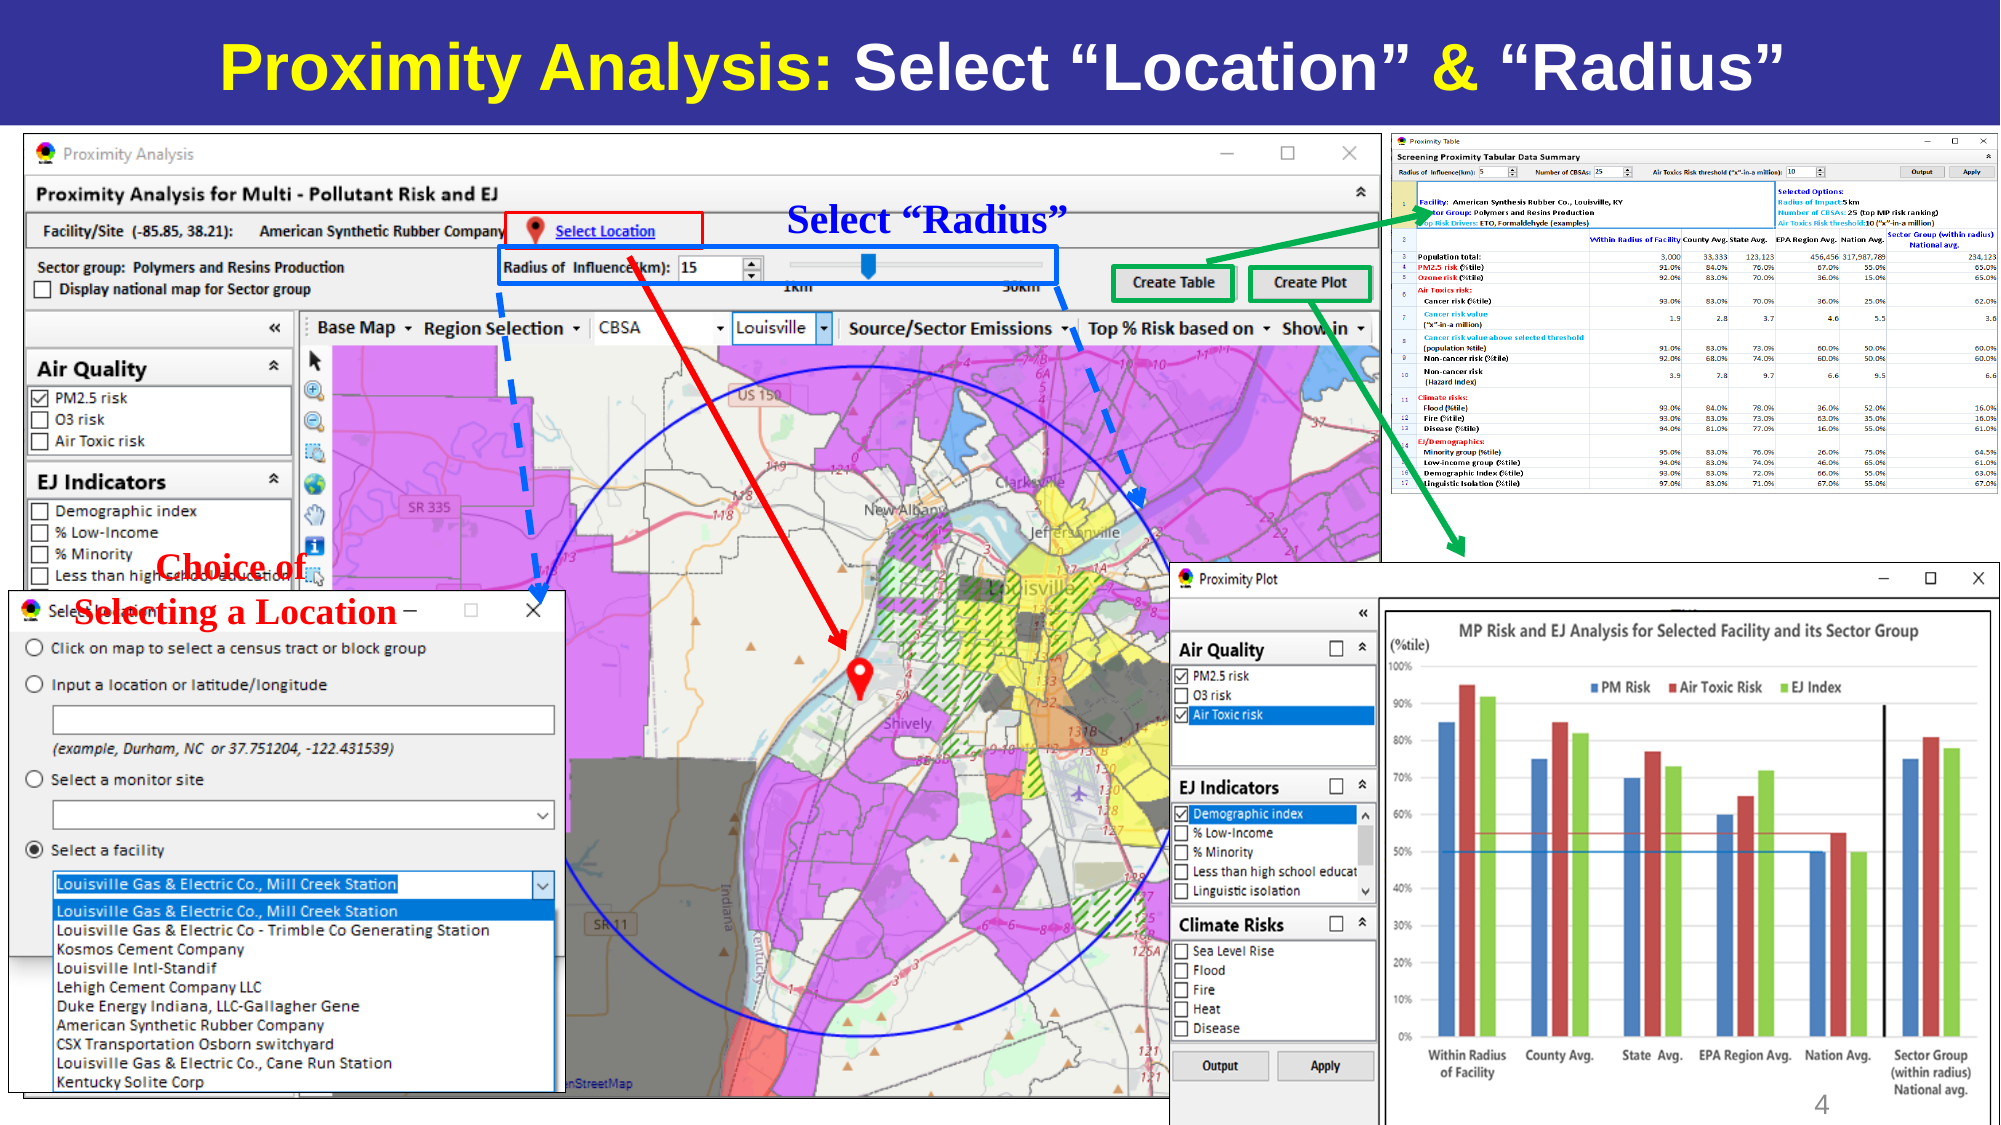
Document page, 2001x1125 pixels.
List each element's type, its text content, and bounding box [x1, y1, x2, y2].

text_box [1310, 300, 1465, 558]
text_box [1056, 286, 1143, 510]
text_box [1206, 211, 1435, 262]
picture [1391, 133, 1998, 494]
picture [8, 133, 2000, 1125]
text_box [628, 256, 846, 652]
title Proximity Analysis: Select “Location” & “Radius” [33, 8, 1974, 119]
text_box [498, 292, 542, 605]
